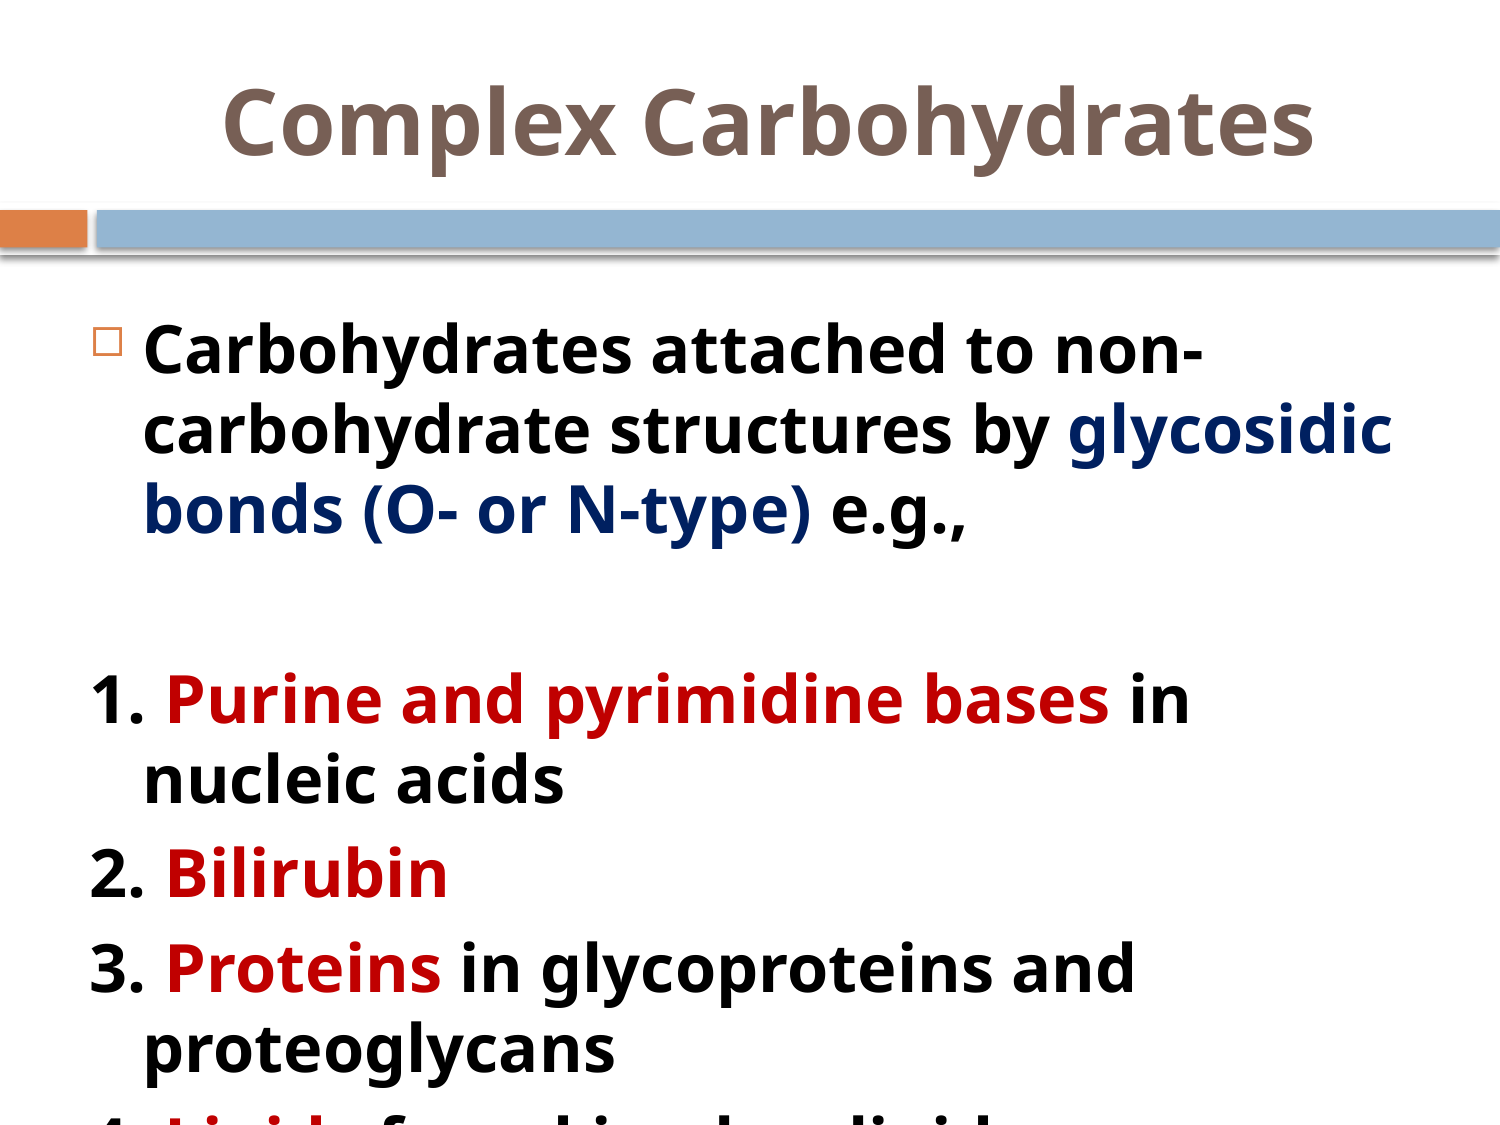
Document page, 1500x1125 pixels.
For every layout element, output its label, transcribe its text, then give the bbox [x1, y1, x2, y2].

list Carbohydrates attached to non-carbohydrate structures by glycosidic bonds (O- or N-type) e.g., 1. Purine and pyrimidine bases in nucleic acids 2. Bilirubin 3. Proteins in glycoproteins and proteoglycans 4. Lipids found in glycolipids [75, 299, 1450, 1050]
title Complex Carbohydrates [99, 37, 1438, 200]
